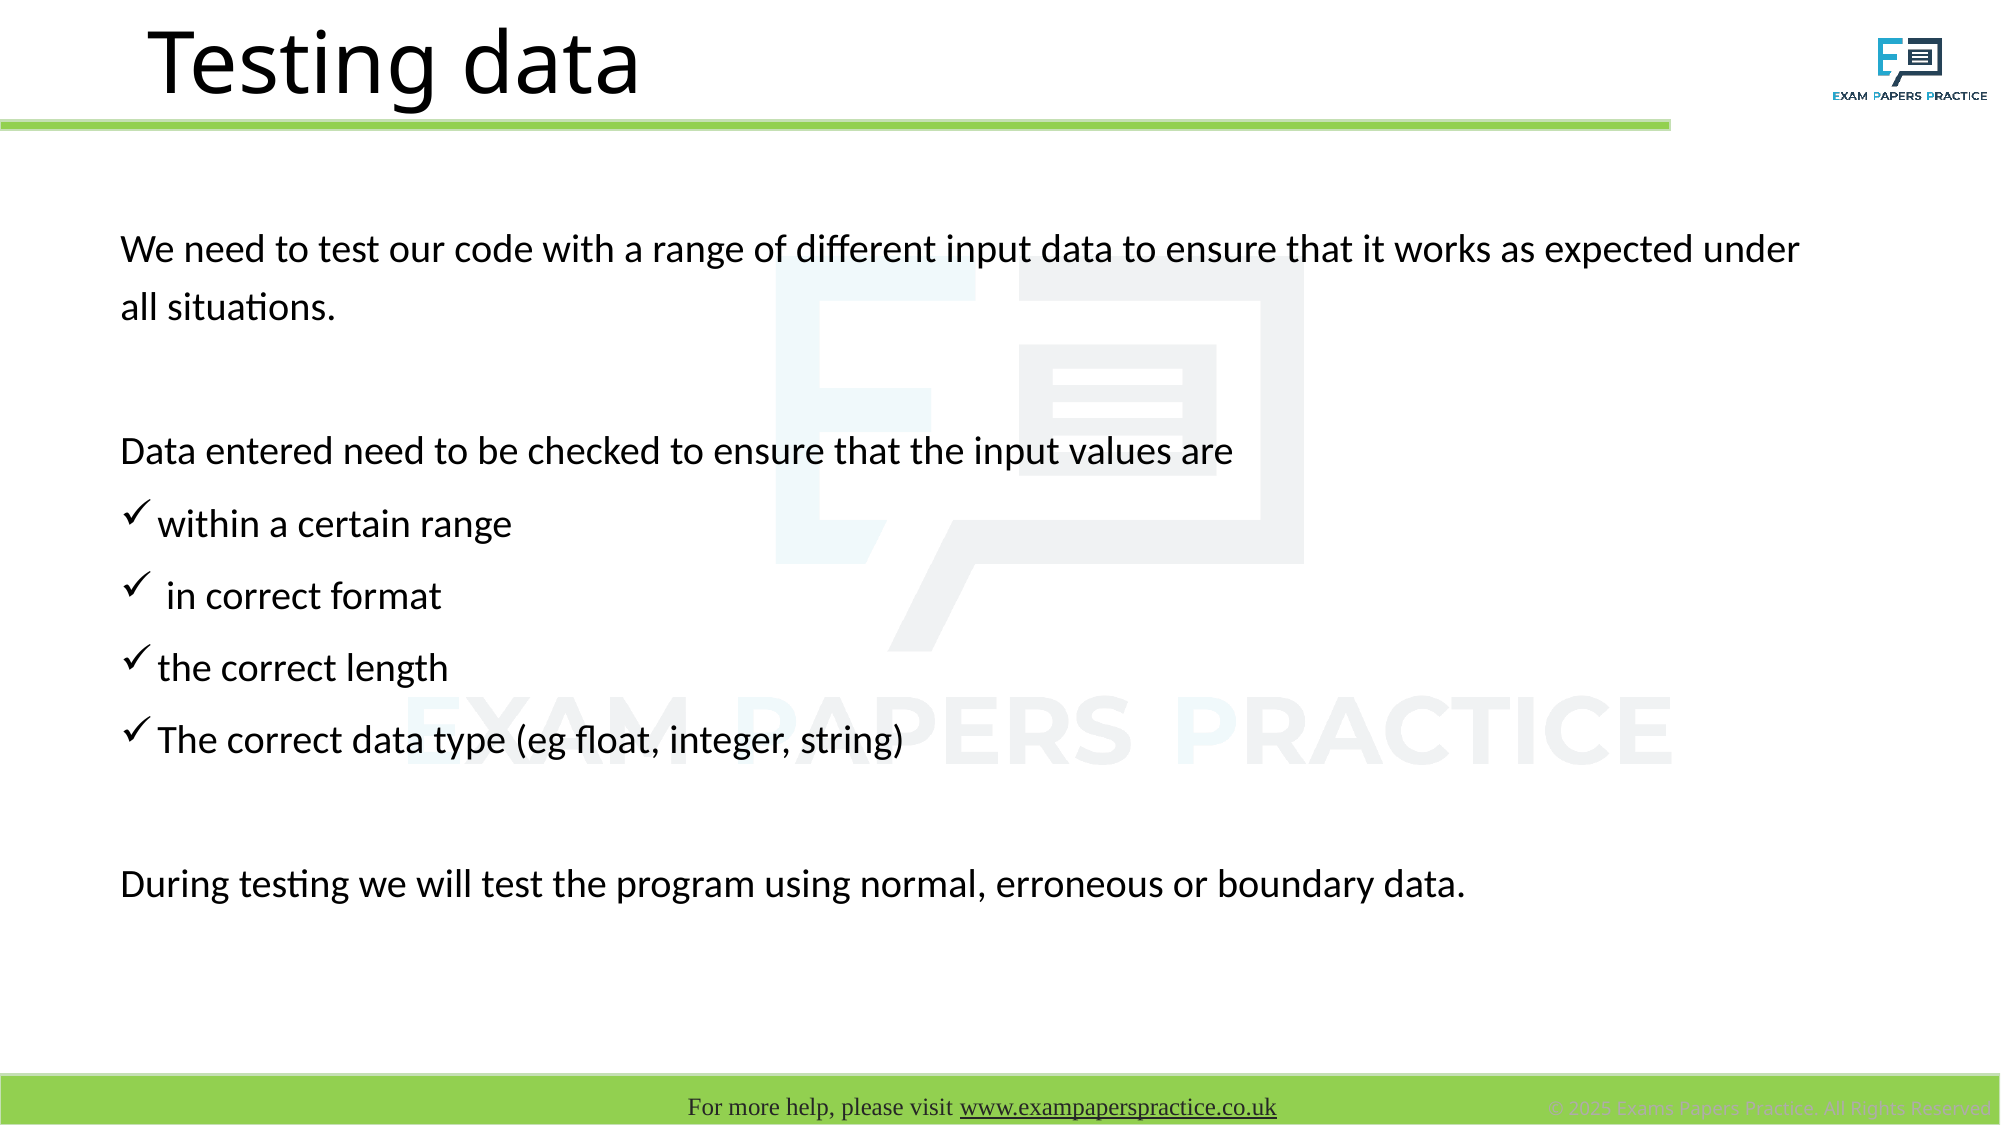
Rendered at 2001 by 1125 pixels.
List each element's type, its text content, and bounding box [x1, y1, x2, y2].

list We need to test our code with a range of different input data to ensure that it works as expected under all situations. Data entered need to be checked to ensure that the input values are within a certain range in correct format the correct length The correct data type (eg float, integer, string) During testing we will test the program using normal, erroneous or boundary data. [105, 205, 1831, 920]
title Testing data [132, 11, 1858, 121]
